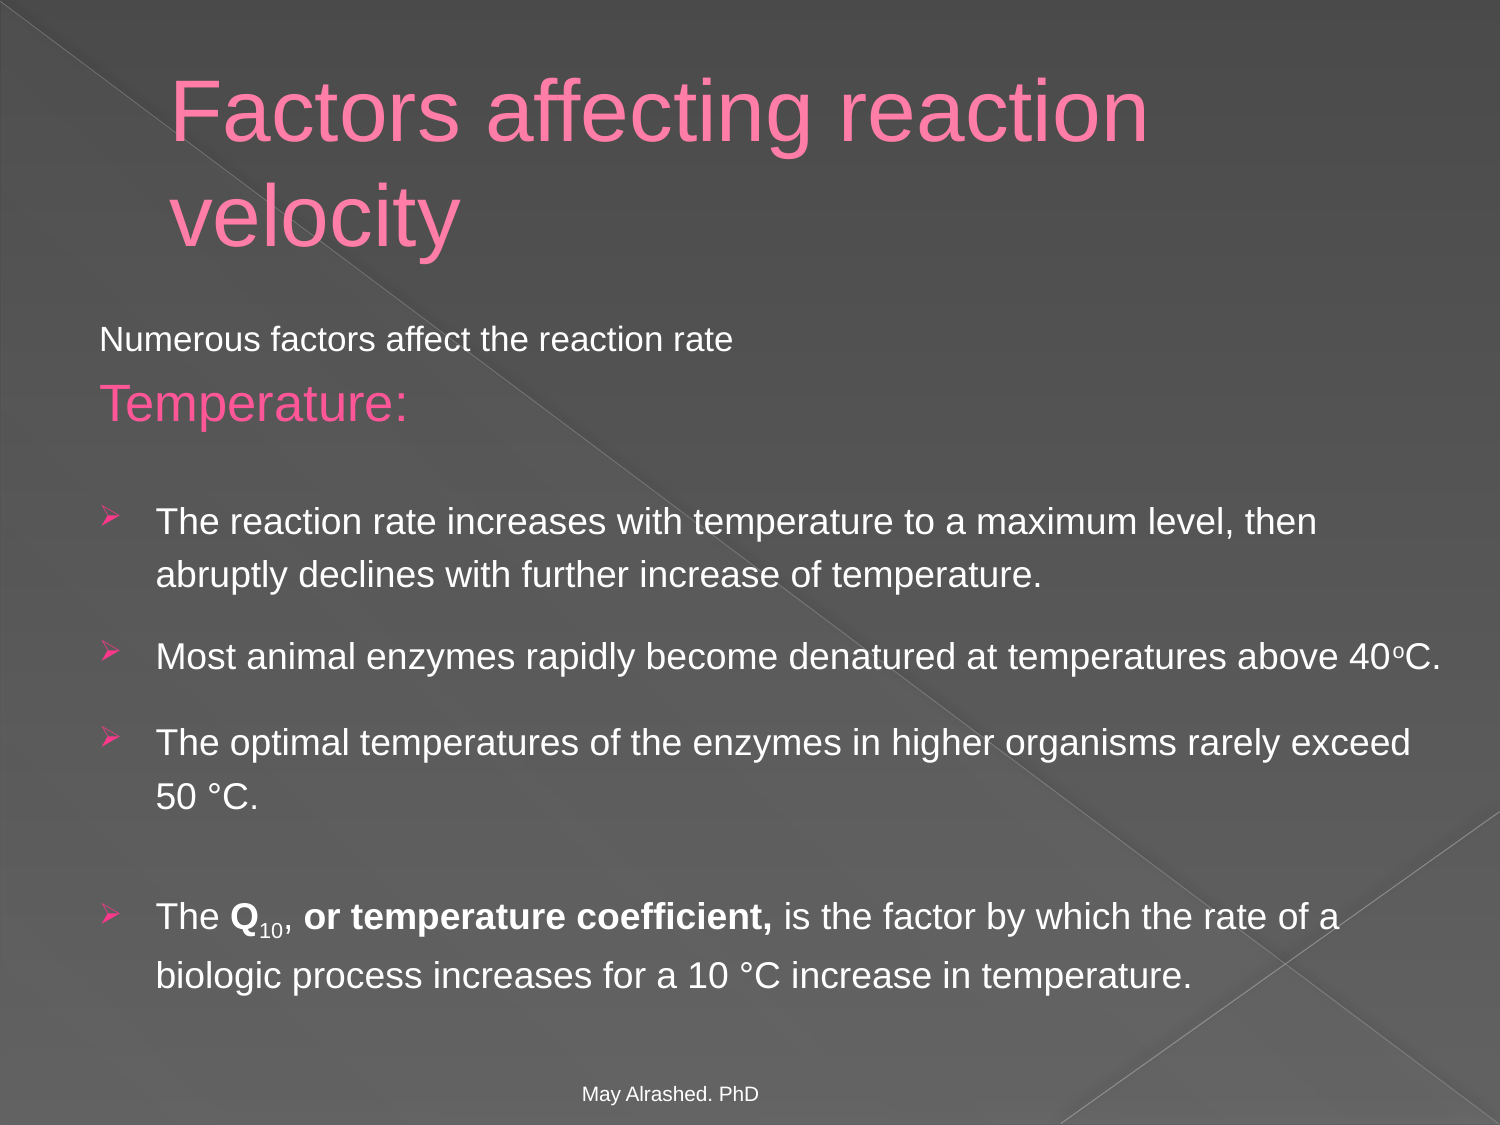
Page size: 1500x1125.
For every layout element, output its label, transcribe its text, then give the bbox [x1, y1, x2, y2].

footer May Alrashed. PhD [75, 1063, 774, 1113]
list Numerous factors affect the reaction rate Temperature: The reaction rate increases with temperature to a maximum level, then abruptly declines with further increase of temperature. Most animal enzymes rapidly become denatured at temperatures above 40oC. The optimal temperatures of the enzymes in higher organisms rarely exceed 50 °C. The Q10, or temperature coefficient, is the factor by which the rate of a biologic process increases for a 10 °C increase in temperature. [75, 308, 1477, 1059]
title Factors affecting reaction velocity [75, 43, 1425, 274]
